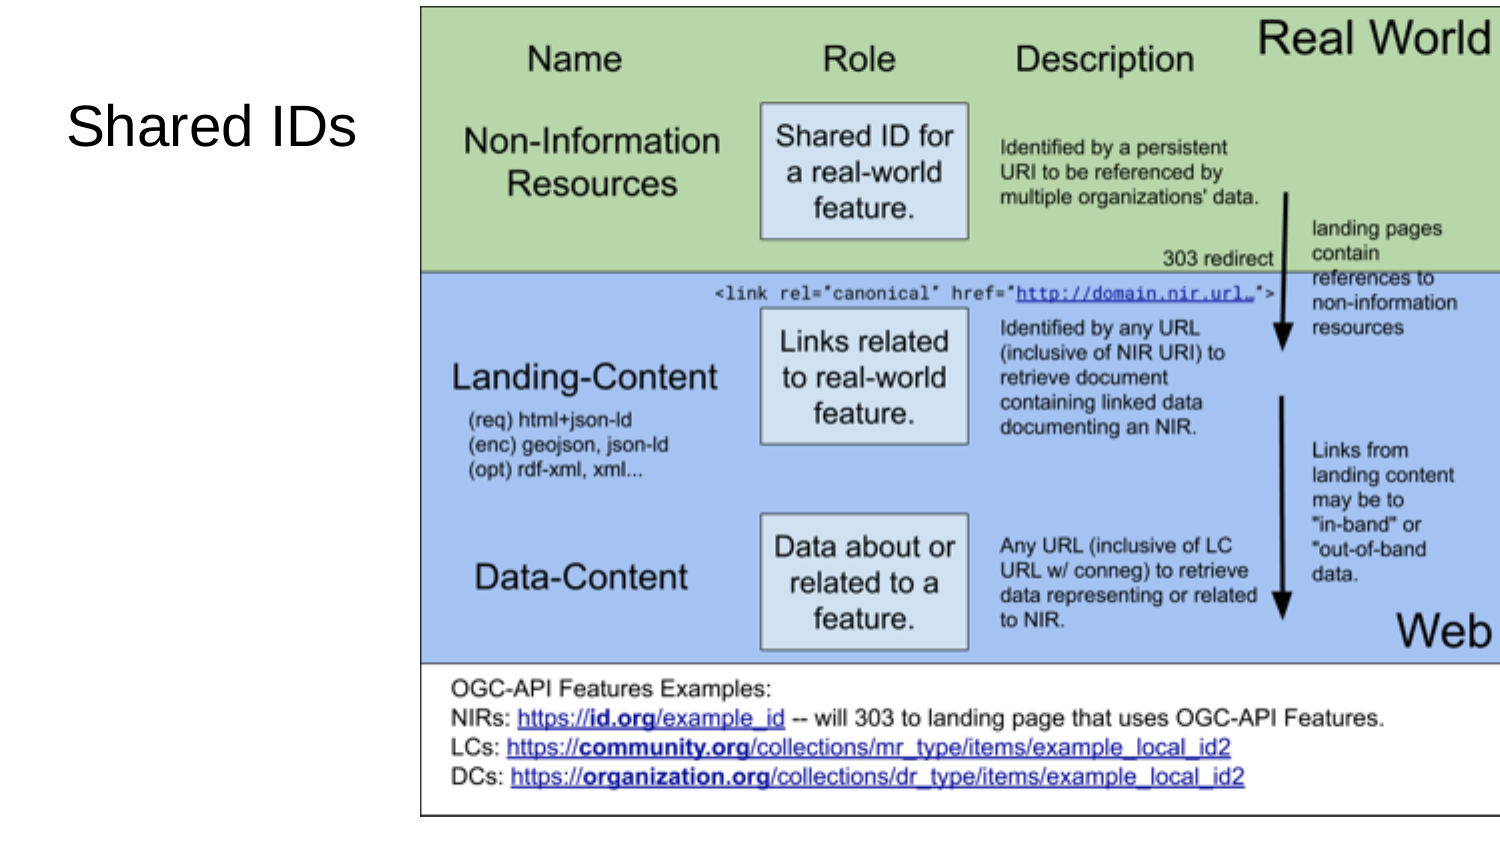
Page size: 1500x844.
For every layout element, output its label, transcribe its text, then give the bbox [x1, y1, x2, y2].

picture [420, 6, 1500, 817]
title Shared IDs [51, 72, 415, 167]
